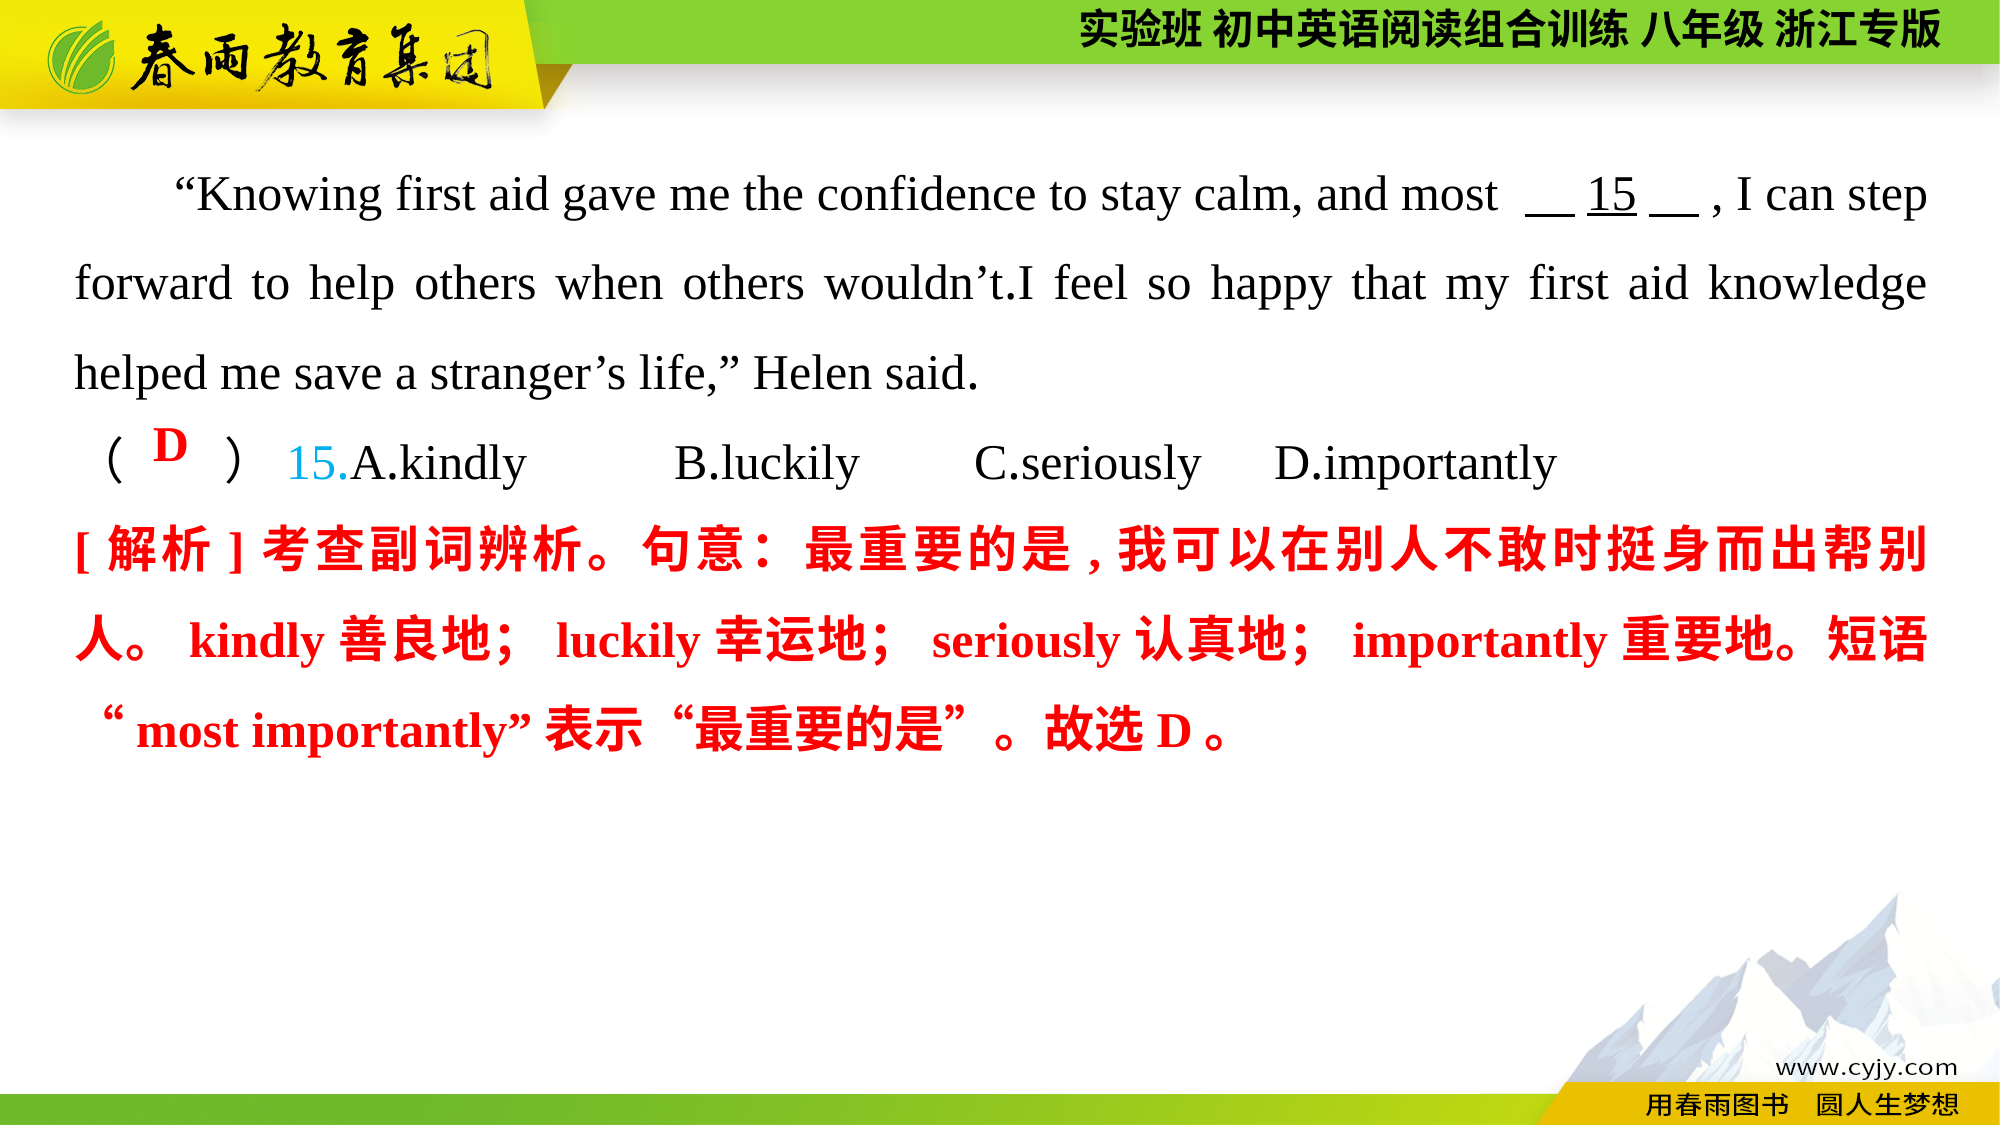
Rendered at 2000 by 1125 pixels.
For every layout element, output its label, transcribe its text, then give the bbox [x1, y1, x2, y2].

picture [0, 0, 2000, 1125]
text_box D [138, 403, 204, 479]
list “Knowing first aid gave me the confidence to stay calm, and most 15 , I can step forward to help others when others wouldn’t.I feel so happy that my first aid knowledge helped me save a stranger’s life,” Helen said. （ ）15.A.kindly B.luckily C.seriously D.importantly [59, 122, 1944, 479]
text_box [解析]考查副词辨析。句意：最重要的是,我可以在别人不敢时挺身而出帮别人。kindly善良地；luckily幸运地；seriously认真地；importantly重要地。短语“most importantly”表示“最重要的是”。故选D。 [59, 479, 1944, 765]
